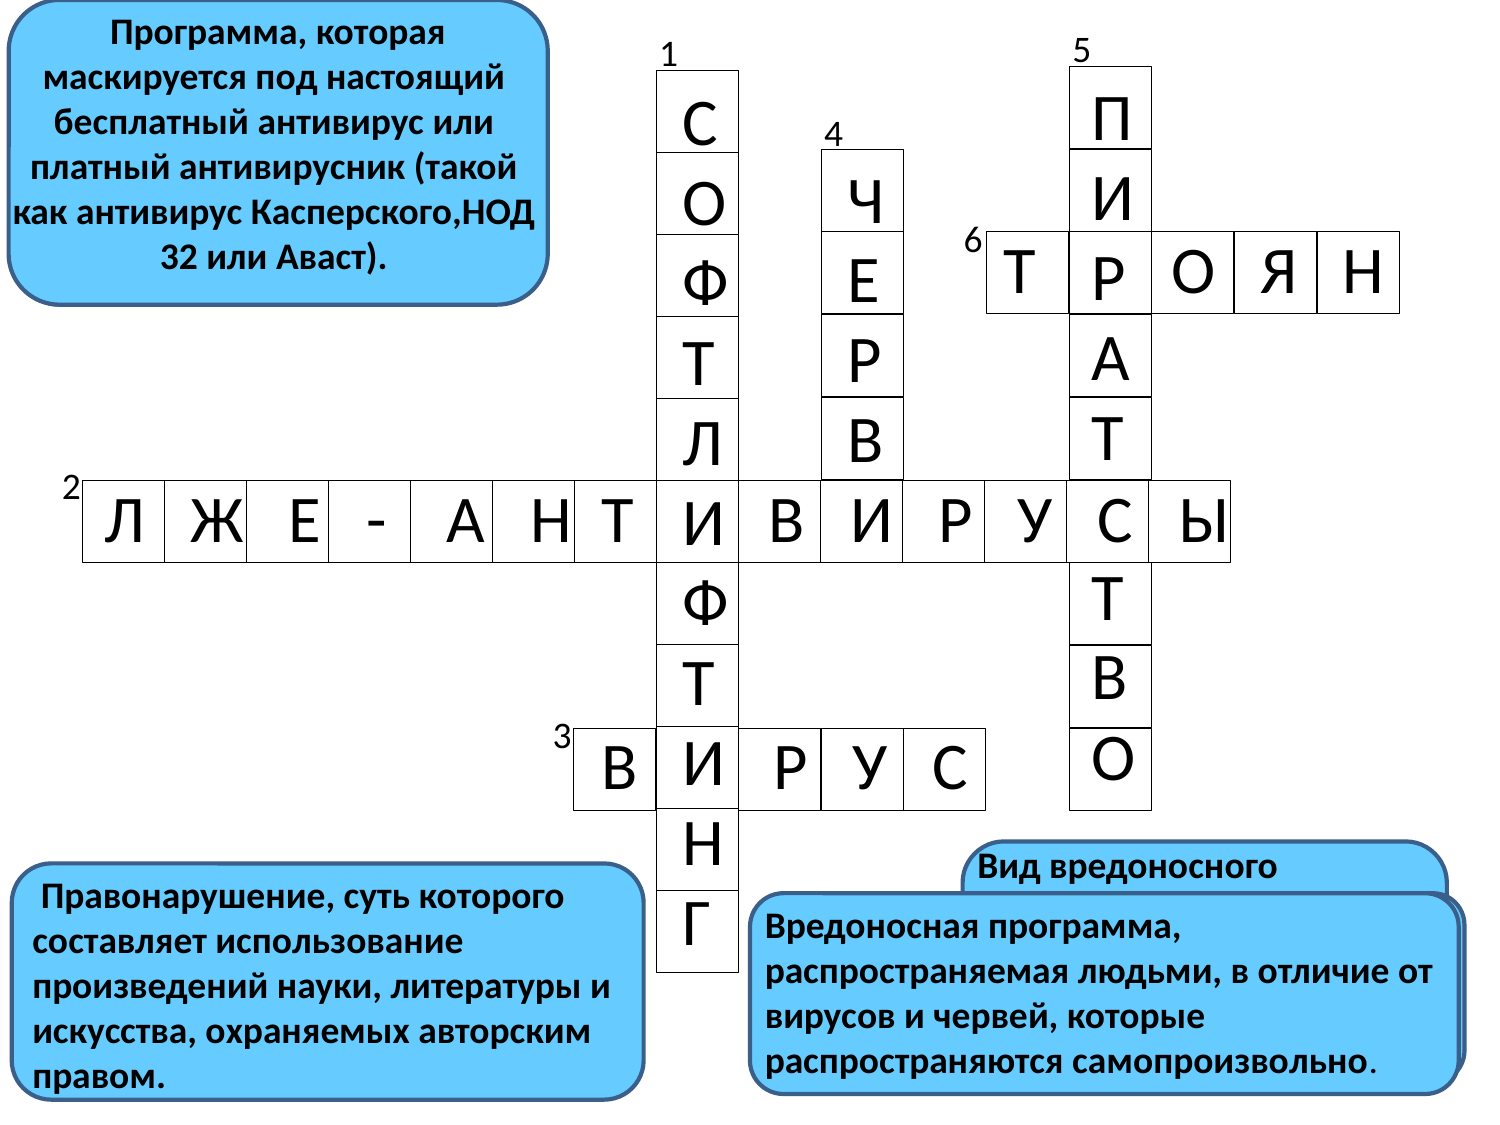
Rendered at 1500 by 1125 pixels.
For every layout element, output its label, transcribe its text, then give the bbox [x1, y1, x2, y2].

text_box [1067, 64, 1153, 147]
text_box [904, 726, 988, 812]
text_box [0, 0, 562, 305]
text_box [654, 154, 667, 232]
text_box 66 [984, 268, 1067, 316]
text_box 5 [1057, 17, 1107, 78]
text_box [1067, 647, 1153, 729]
text_box [80, 515, 162, 565]
text_box [819, 147, 905, 230]
text_box [408, 478, 494, 565]
text_box [654, 893, 667, 975]
text_box [654, 82, 667, 154]
text_box [715, 154, 740, 232]
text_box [749, 892, 1500, 1095]
text_box 3 [537, 704, 587, 764]
text_box [715, 564, 740, 642]
text_box С О Ф Т Л И Ф Т И Н Г [667, 71, 715, 468]
text_box [715, 318, 740, 396]
text_box 6 [948, 208, 998, 268]
text_box [819, 312, 905, 396]
text_box В Р У С [587, 715, 984, 811]
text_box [11, 863, 644, 1107]
text_box [1067, 147, 1153, 219]
text_box [1067, 395, 1153, 481]
text_box [986, 478, 1064, 565]
text_box [654, 642, 667, 715]
text_box [1152, 478, 1233, 565]
text_box [1067, 729, 1153, 813]
text_box [1064, 478, 1077, 565]
text_box [654, 396, 667, 468]
text_box [819, 230, 905, 312]
text_box [654, 564, 667, 642]
text_box 1 [644, 21, 692, 82]
text_box [900, 478, 986, 565]
text_box 2 [47, 454, 96, 515]
text_box [715, 396, 740, 468]
text_box [571, 764, 656, 812]
text_box [715, 811, 740, 893]
text_box 4 [809, 101, 859, 162]
text_box [494, 478, 576, 565]
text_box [962, 833, 1471, 891]
text_box Л Ж Е - А Н Т В И Р У С Ы [905, 468, 1067, 478]
text_box [1315, 230, 1401, 316]
text_box Л Ж Е - А Н Т В И Р У С Ы [89, 468, 900, 564]
text_box [1067, 560, 1153, 647]
text_box [654, 811, 667, 893]
text_box [654, 318, 667, 396]
text_box [715, 232, 740, 318]
text_box [715, 893, 740, 975]
text_box [715, 642, 740, 715]
text_box [1067, 315, 1153, 395]
text_box С О Ф Т Л И Ф Т И Н Г [667, 564, 715, 715]
text_box П И Р А Т Т В О [1077, 481, 1152, 560]
text_box [692, 68, 740, 154]
text_box Л Ж Е - А Н Т В И Р У С Ы [1153, 468, 1245, 564]
text_box [819, 395, 905, 481]
text_box [654, 232, 667, 318]
text_box Т О Я Н [989, 219, 1400, 315]
text_box С О Ф Т Л И Ф Т И Н Г [667, 811, 715, 1091]
